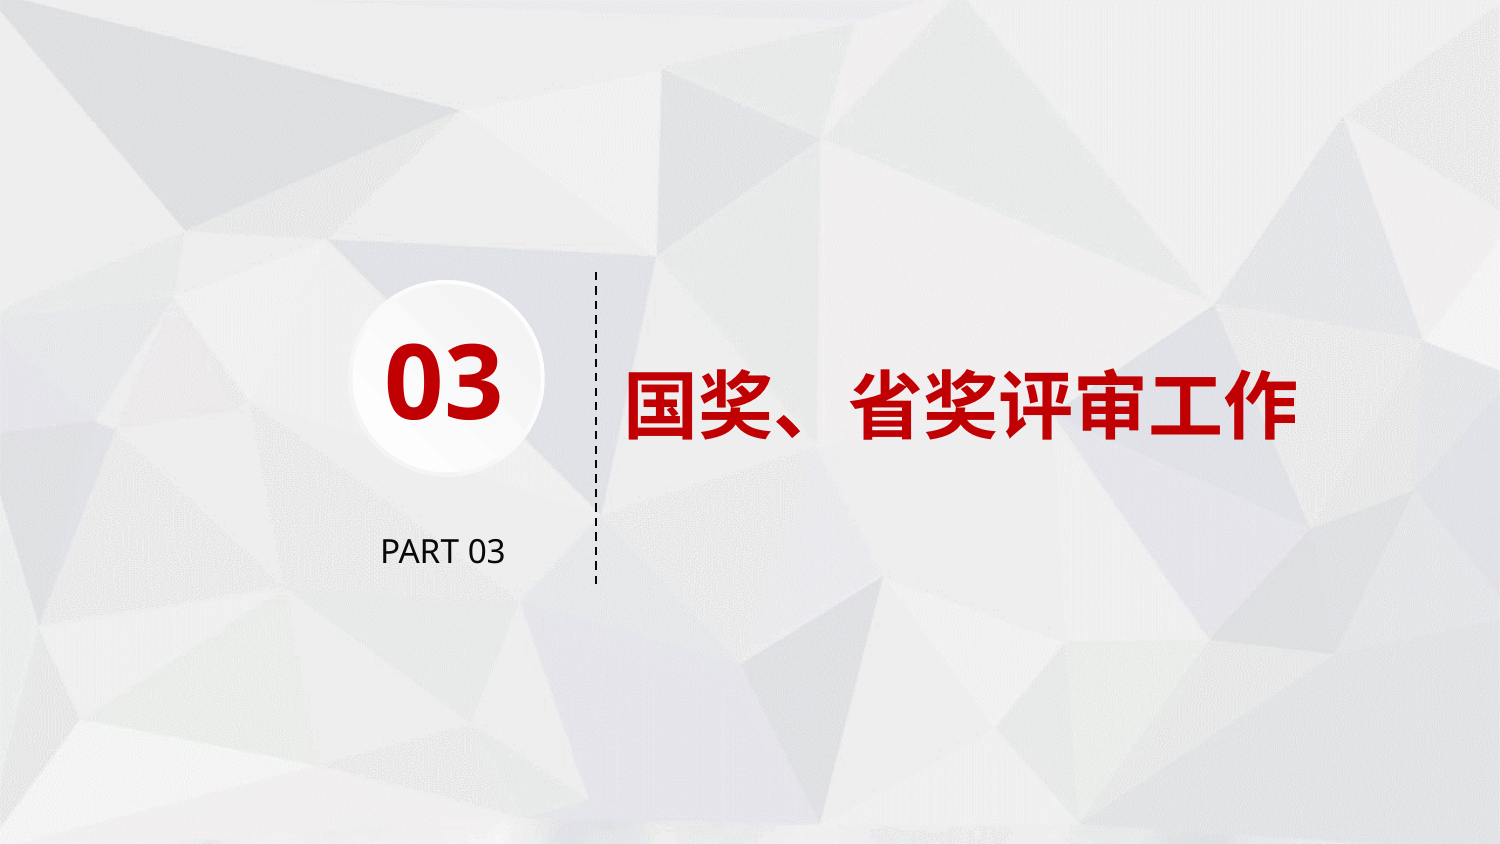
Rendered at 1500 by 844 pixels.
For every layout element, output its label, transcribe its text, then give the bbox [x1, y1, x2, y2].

text_box 国奖、省奖评审工作 [608, 350, 1314, 456]
text_box PART 03 [380, 529, 529, 570]
picture [0, 0, 1500, 844]
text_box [348, 279, 545, 477]
